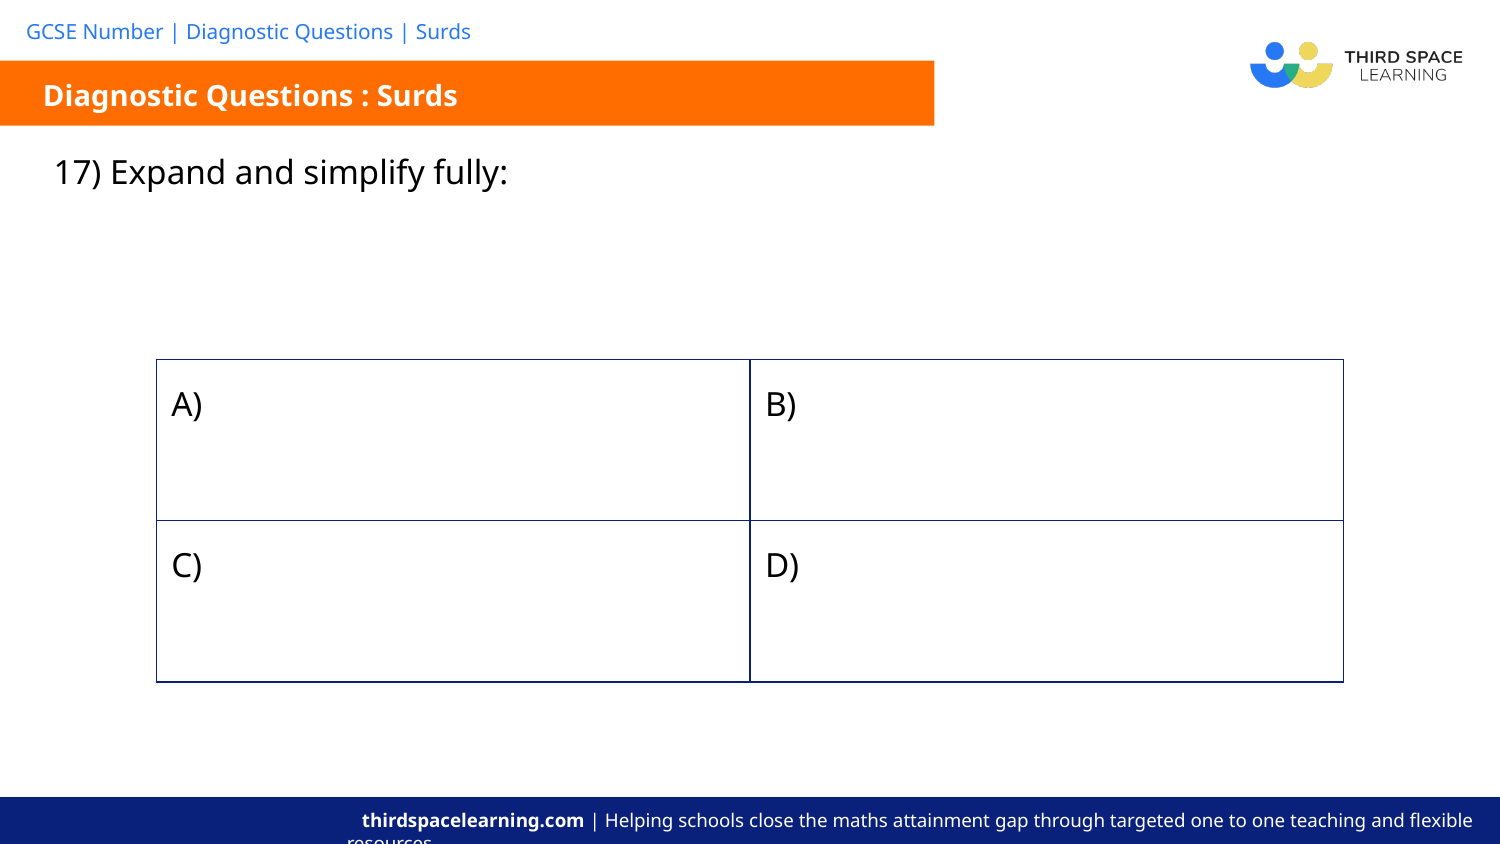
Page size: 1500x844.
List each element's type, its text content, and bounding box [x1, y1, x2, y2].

picture [1250, 33, 1465, 99]
text_box Diagnostic Questions : Surds [27, 61, 778, 127]
